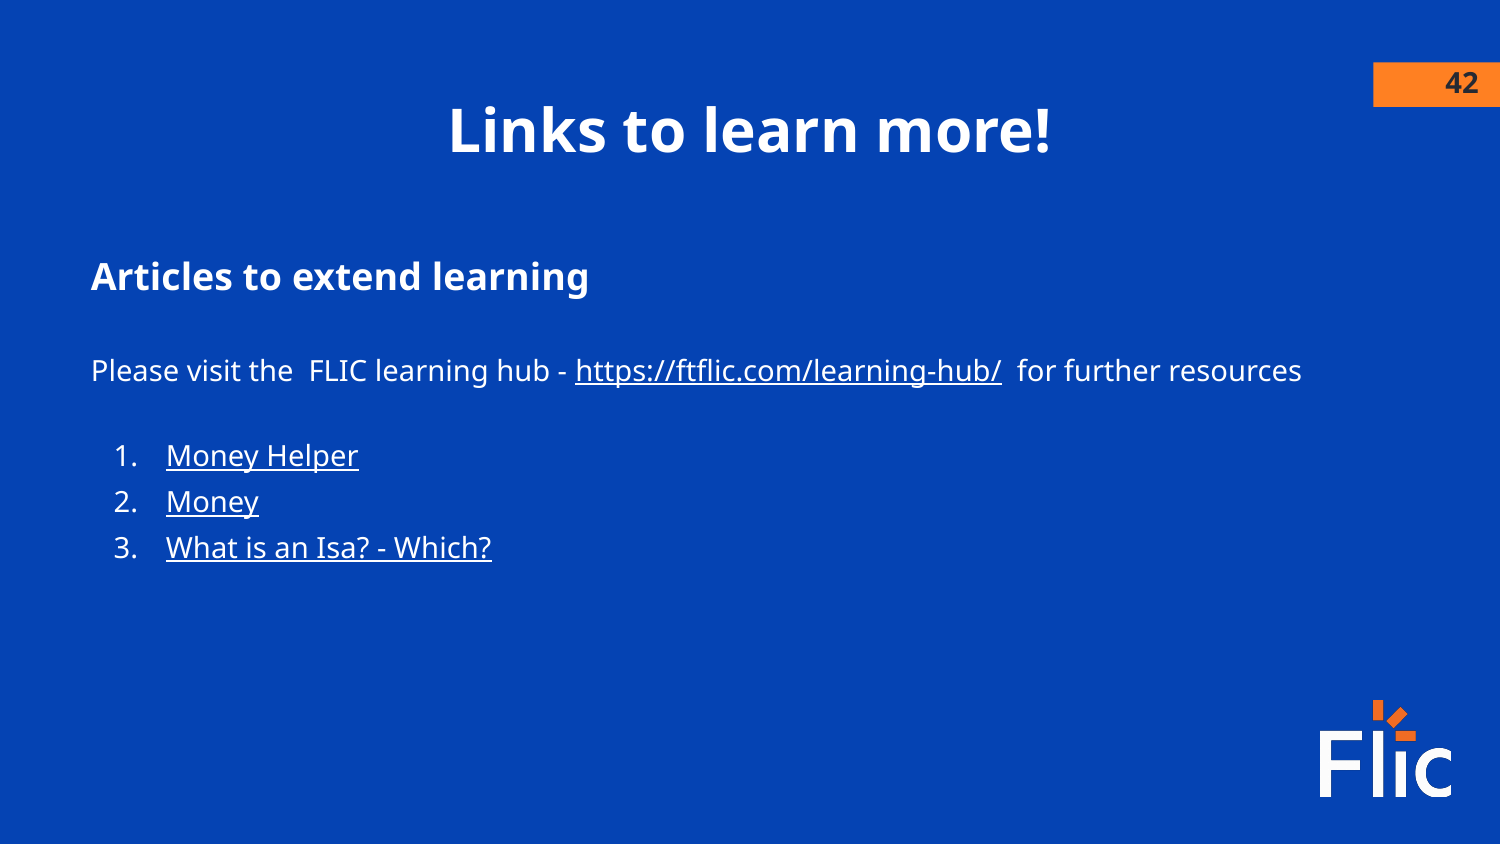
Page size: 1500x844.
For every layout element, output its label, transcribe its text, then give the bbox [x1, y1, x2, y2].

slide_number ‹#› [1423, 66, 1500, 104]
text_box Articles to extend learning Please visit the FLIC learning hub - https://ftflic.com/learning-hub/ for further resources Money Helper Money What is an Isa? - Which? [75, 187, 1368, 757]
text_box Links to learn more! [268, 66, 1231, 180]
picture [1320, 700, 1451, 797]
